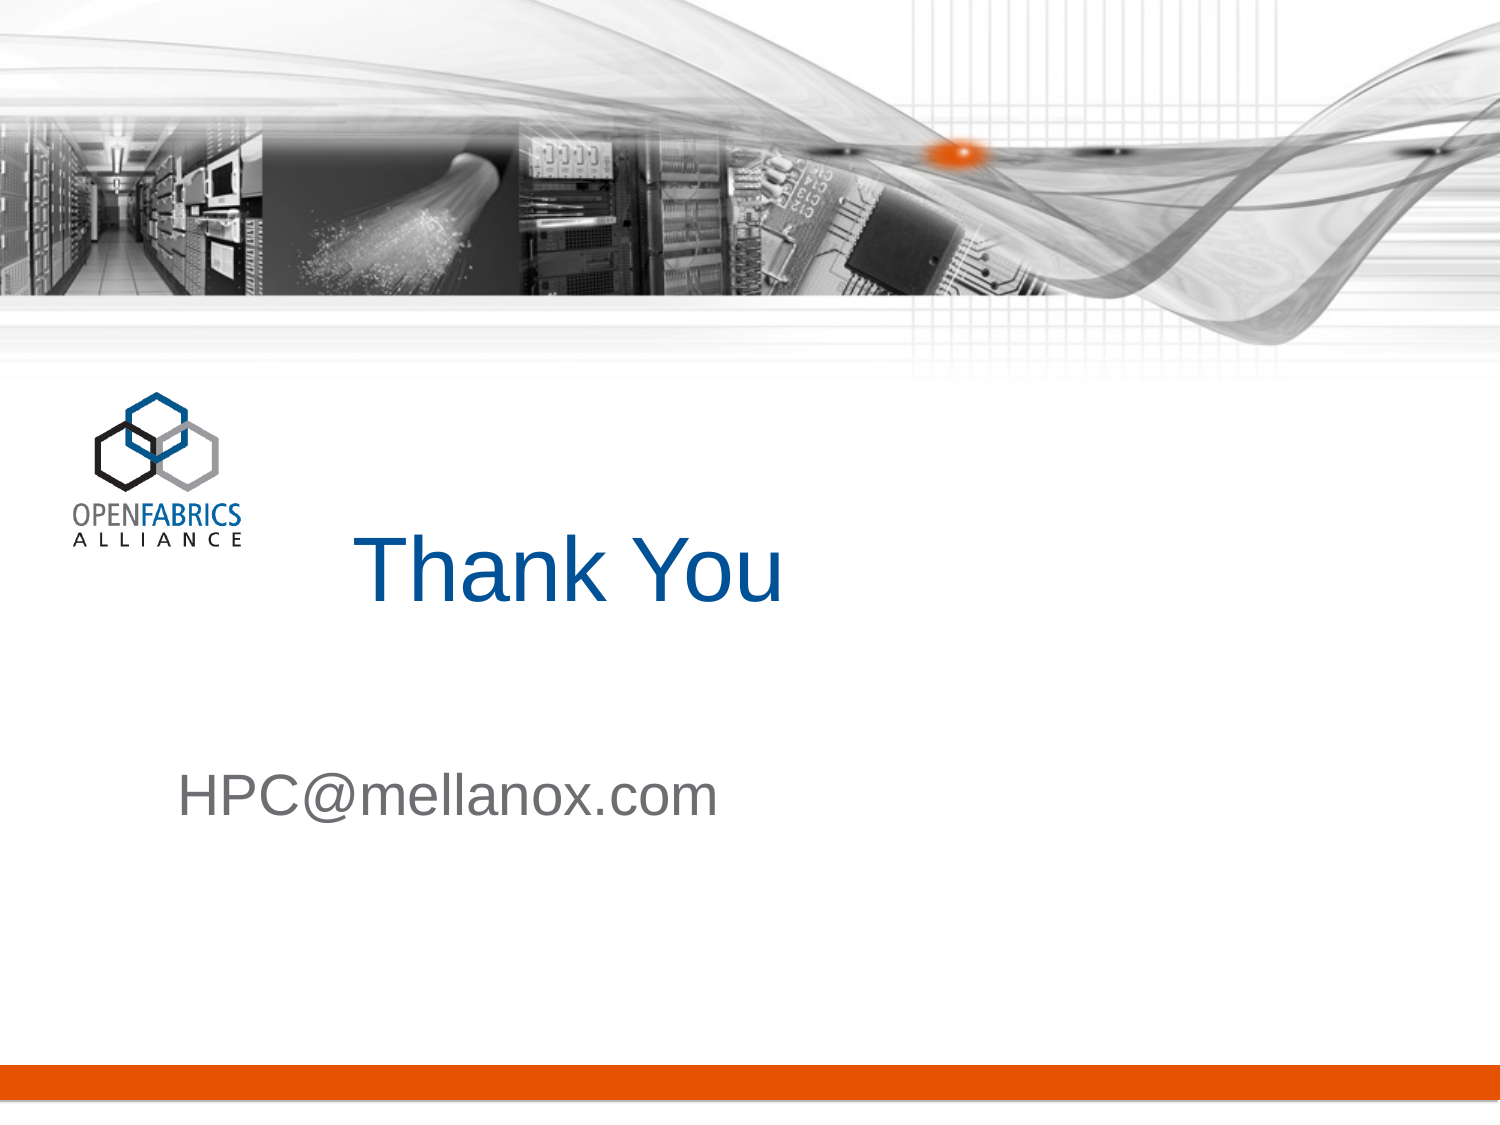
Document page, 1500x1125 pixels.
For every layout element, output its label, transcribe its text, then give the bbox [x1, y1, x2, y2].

picture [0, 0, 1500, 569]
subtitle HPC@mellanox.com [162, 749, 1213, 988]
title Thank You [337, 437, 1426, 692]
